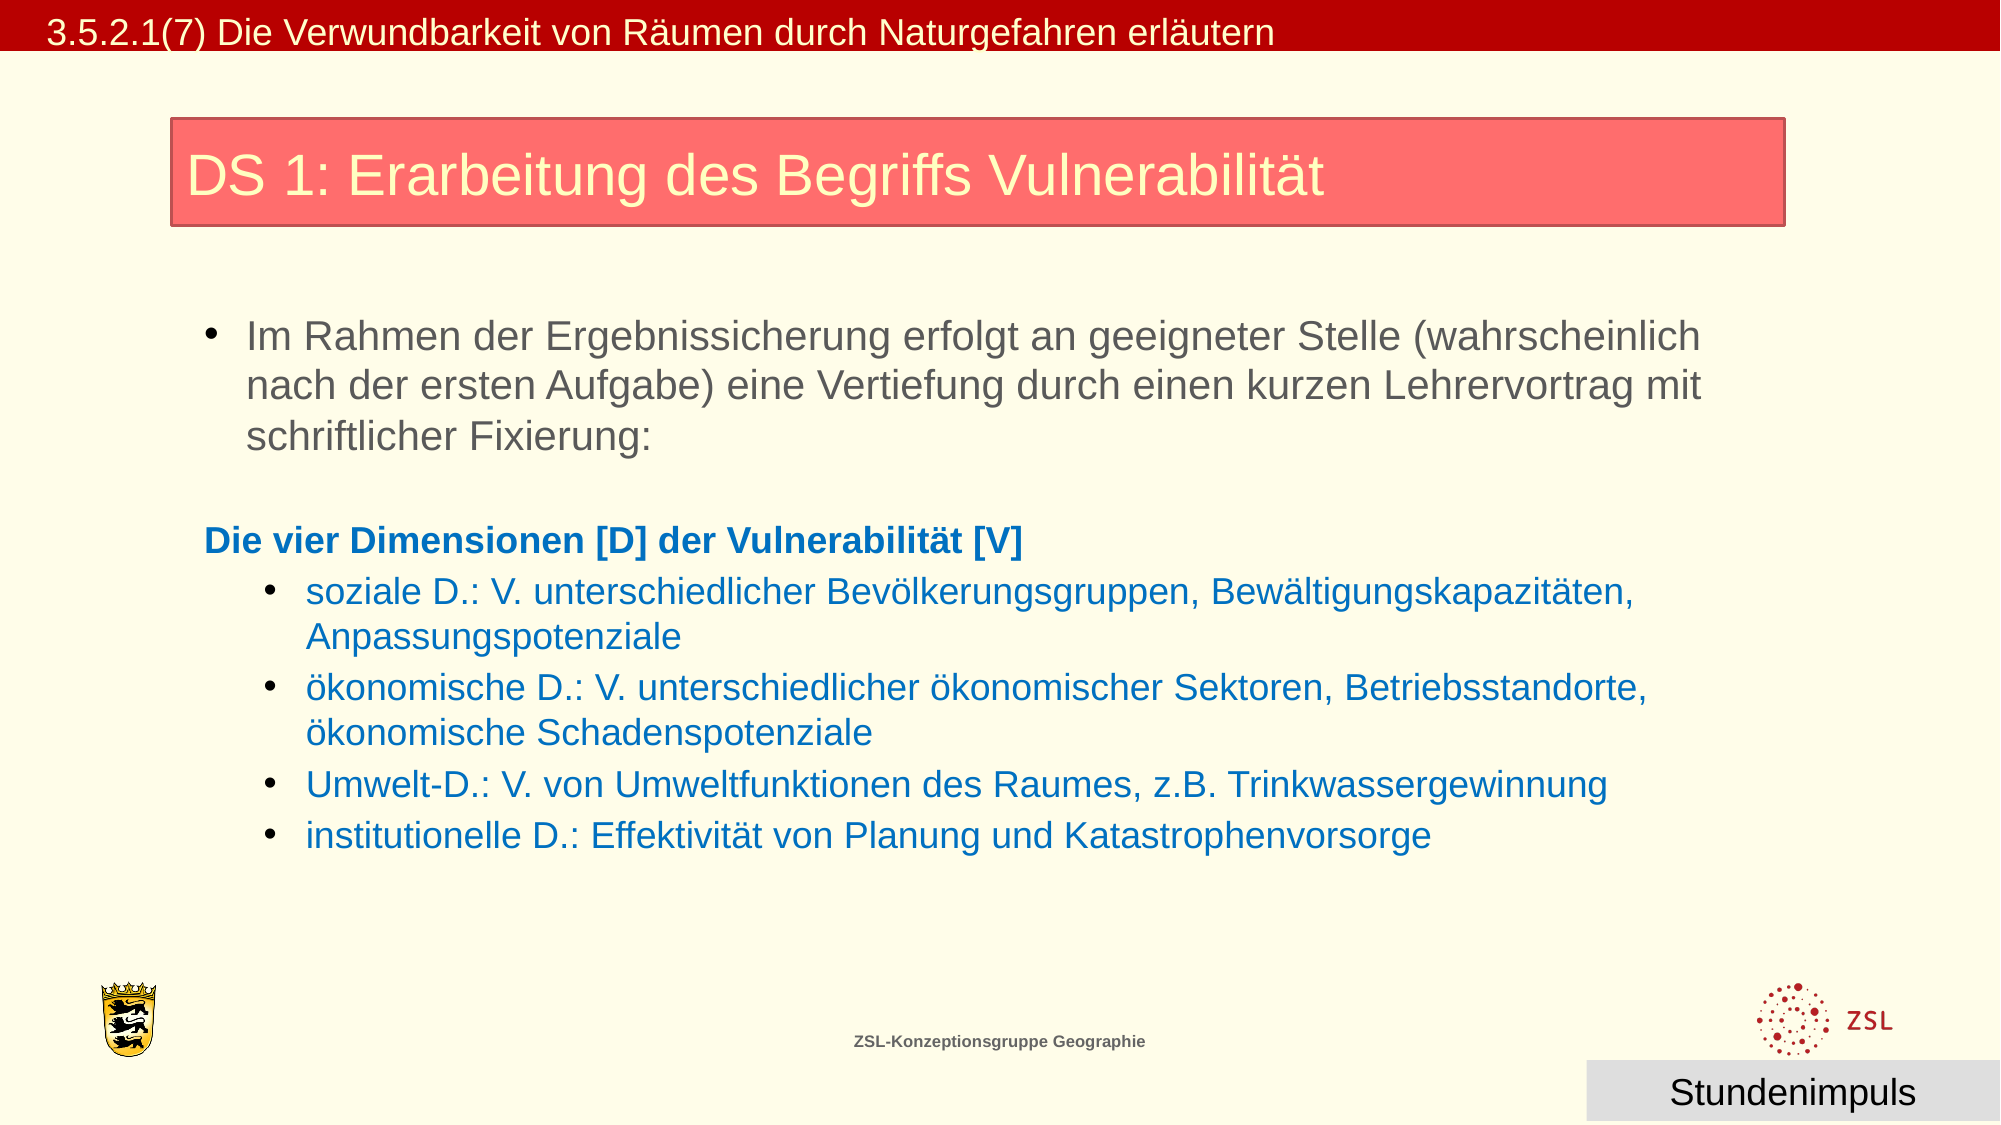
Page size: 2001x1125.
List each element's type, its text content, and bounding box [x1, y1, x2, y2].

text_box Stundenimpuls [1586, 1060, 2000, 1121]
text_box Im Rahmen der Ergebnissicherung erfolgt an geeigneter Stelle (wahrscheinlich nach der ersten Aufgabe) eine Vertiefung durch einen kurzen Lehrervortrag mit schriftlicher Fixierung: Die vier Dimensionen [D] der Vulnerabilität [V] soziale D.: V. unterschiedlicher Bevölkerungsgruppen, Bewältigungskapazitäten, Anpassungspotenziale ökonomische D.: V. unterschiedlicher ökonomischer Sektoren, Betriebsstandorte, ökonomische Schadenspotenziale Umwelt-D.: V. von Umweltfunktionen des Raumes, z.B. Trinkwassergewinnung institutionelle D.: Effektivität von Planung und Katastrophenvorsorge [171, 300, 1787, 900]
footer ZSL-Konzeptionsgruppe Geographie [704, 1023, 1296, 1083]
picture [99, 979, 158, 1059]
text_box DS 1: Erarbeitung des Begriffs Vulnerabilität [171, 118, 1785, 226]
text_box 3.5.2.1(7) Die Verwundbarkeit von Räumen durch Naturgefahren erläutern [31, 0, 1355, 61]
